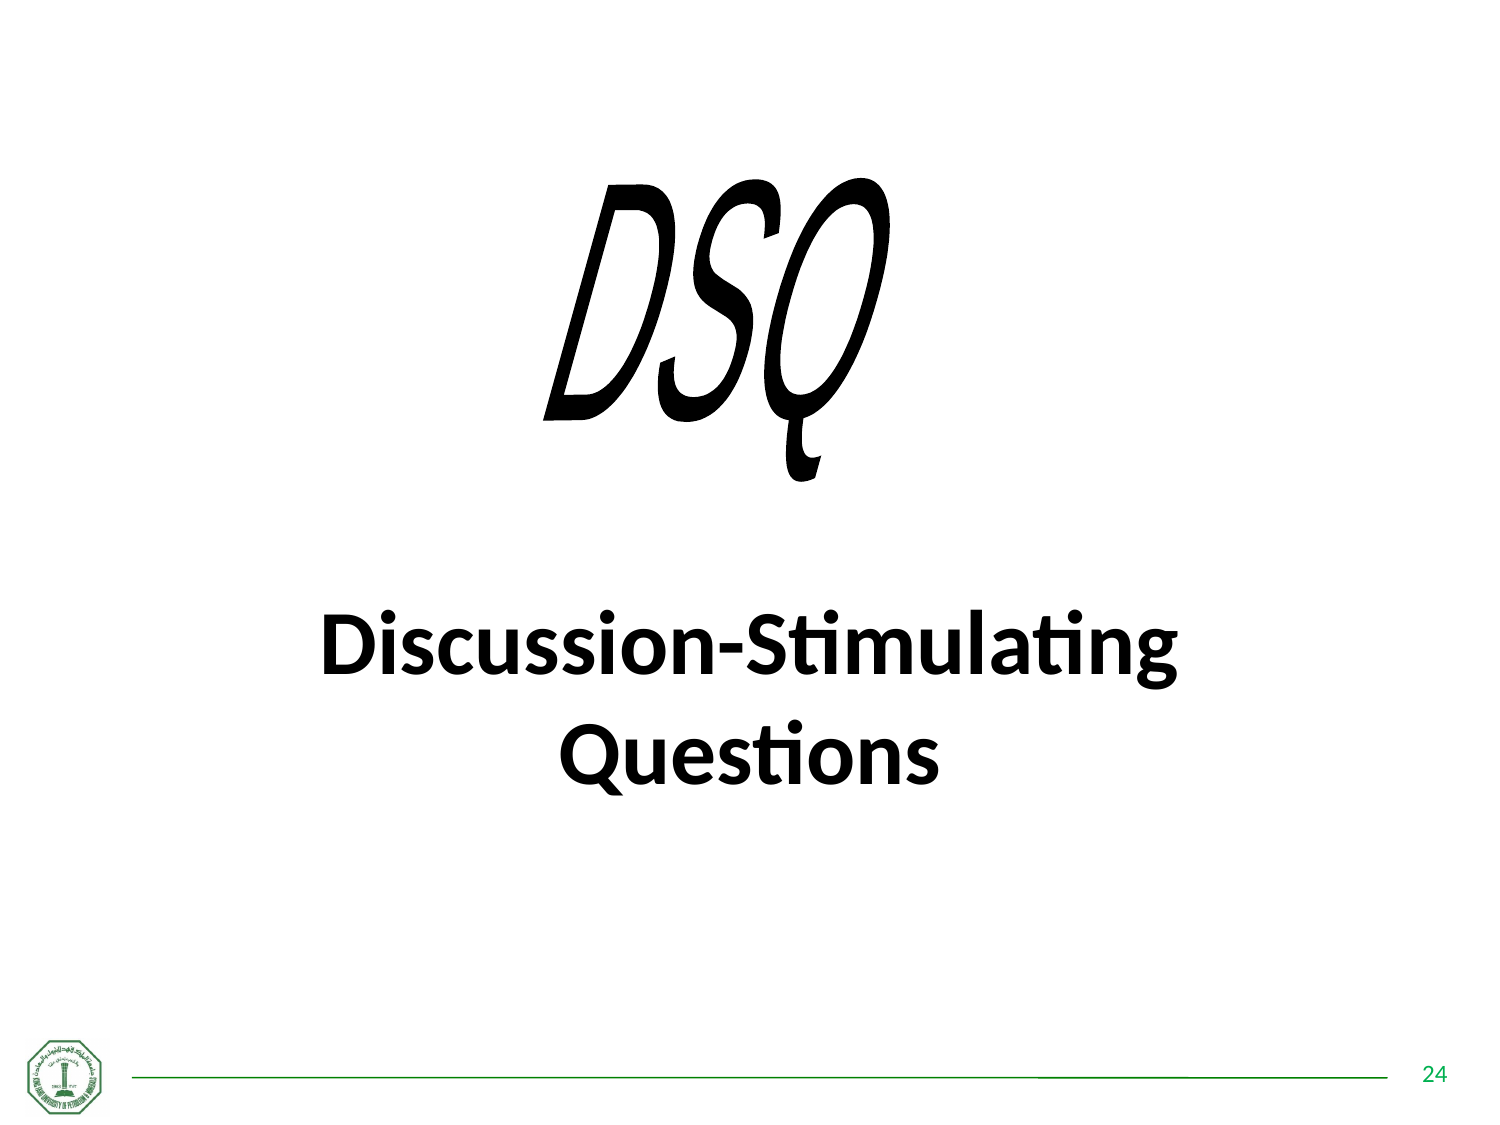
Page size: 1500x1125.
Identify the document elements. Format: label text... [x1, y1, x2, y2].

slide_number 24 [1387, 1042, 1463, 1103]
picture [25, 1038, 110, 1117]
text_box Discussion-Stimulating Questions [112, 524, 1388, 750]
